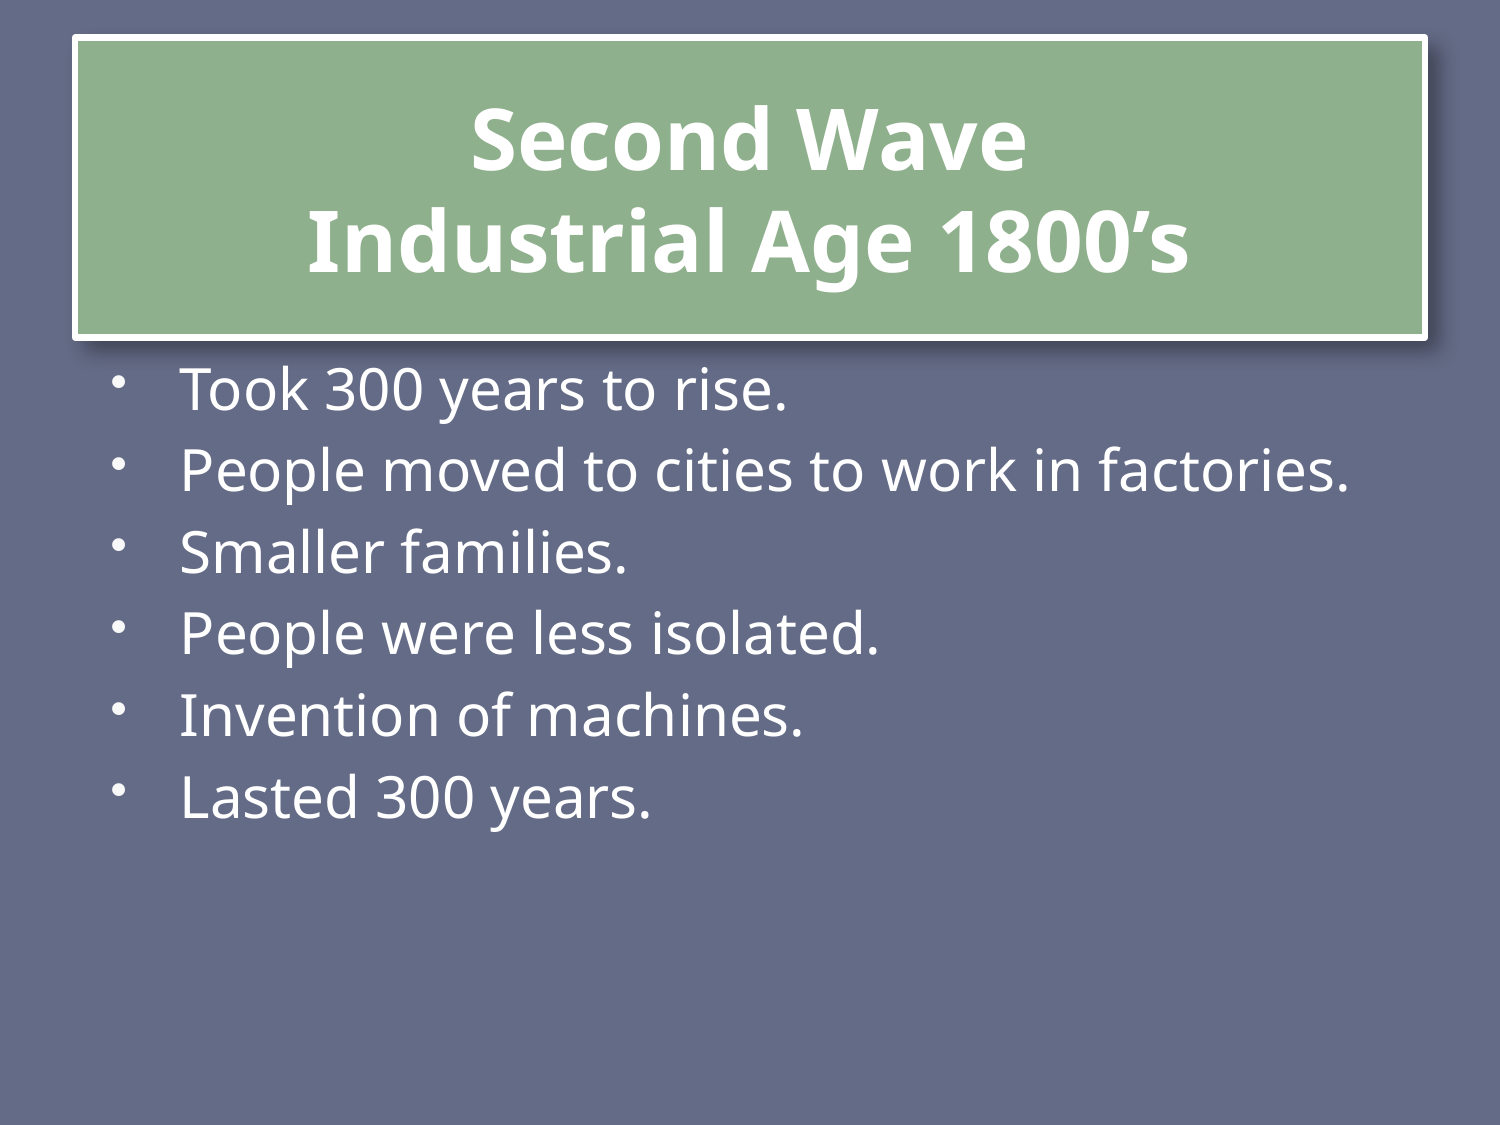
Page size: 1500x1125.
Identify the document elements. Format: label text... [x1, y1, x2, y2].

title Second Wave Industrial Age 1800’s [72, 34, 1428, 341]
list Took 300 years to rise. People moved to cities to work in factories. Smaller families. People were less isolated. Invention of machines. Lasted 300 years. [75, 262, 1425, 1035]
